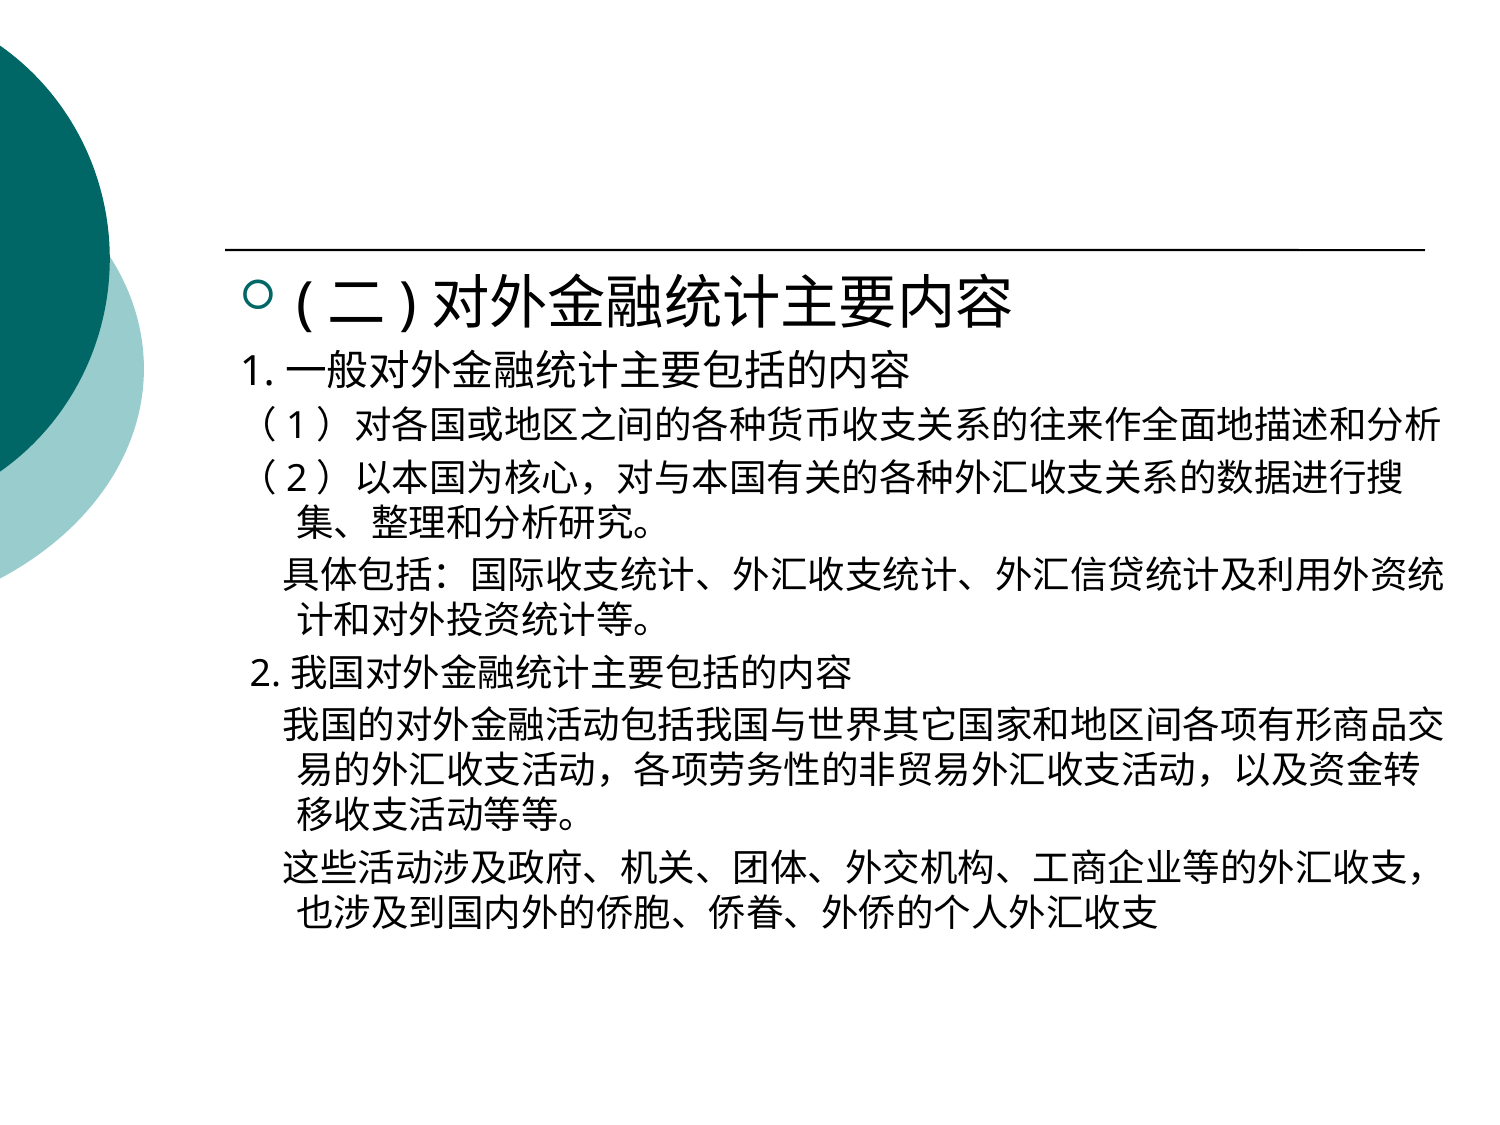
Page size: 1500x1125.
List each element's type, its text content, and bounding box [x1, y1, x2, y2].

list (二)对外金融统计主要内容 1.一般对外金融统计主要包括的内容 （1）对各国或地区之间的各种货币收支关系的往来作全面地描述和分析 （2）以本国为核心，对与本国有关的各种外汇收支关系的数据进行搜集、整理和分析研究。 具体包括：国际收支统计、外汇收支统计、外汇信贷统计及利用外资统计和对外投资统计等。 2.我国对外金融统计主要包括的内容 我国的对外金融活动包括我国与世界其它国家和地区间各项有形商品交易的外汇收支活动，各项劳务性的非贸易外汇收支活动，以及资金转移收支活动等等。 这些活动涉及政府、机关、团体、外交机构、工商企业等的外汇收支，也涉及到国内外的侨胞、侨眷、外侨的个人外汇收支 [224, 257, 1466, 997]
